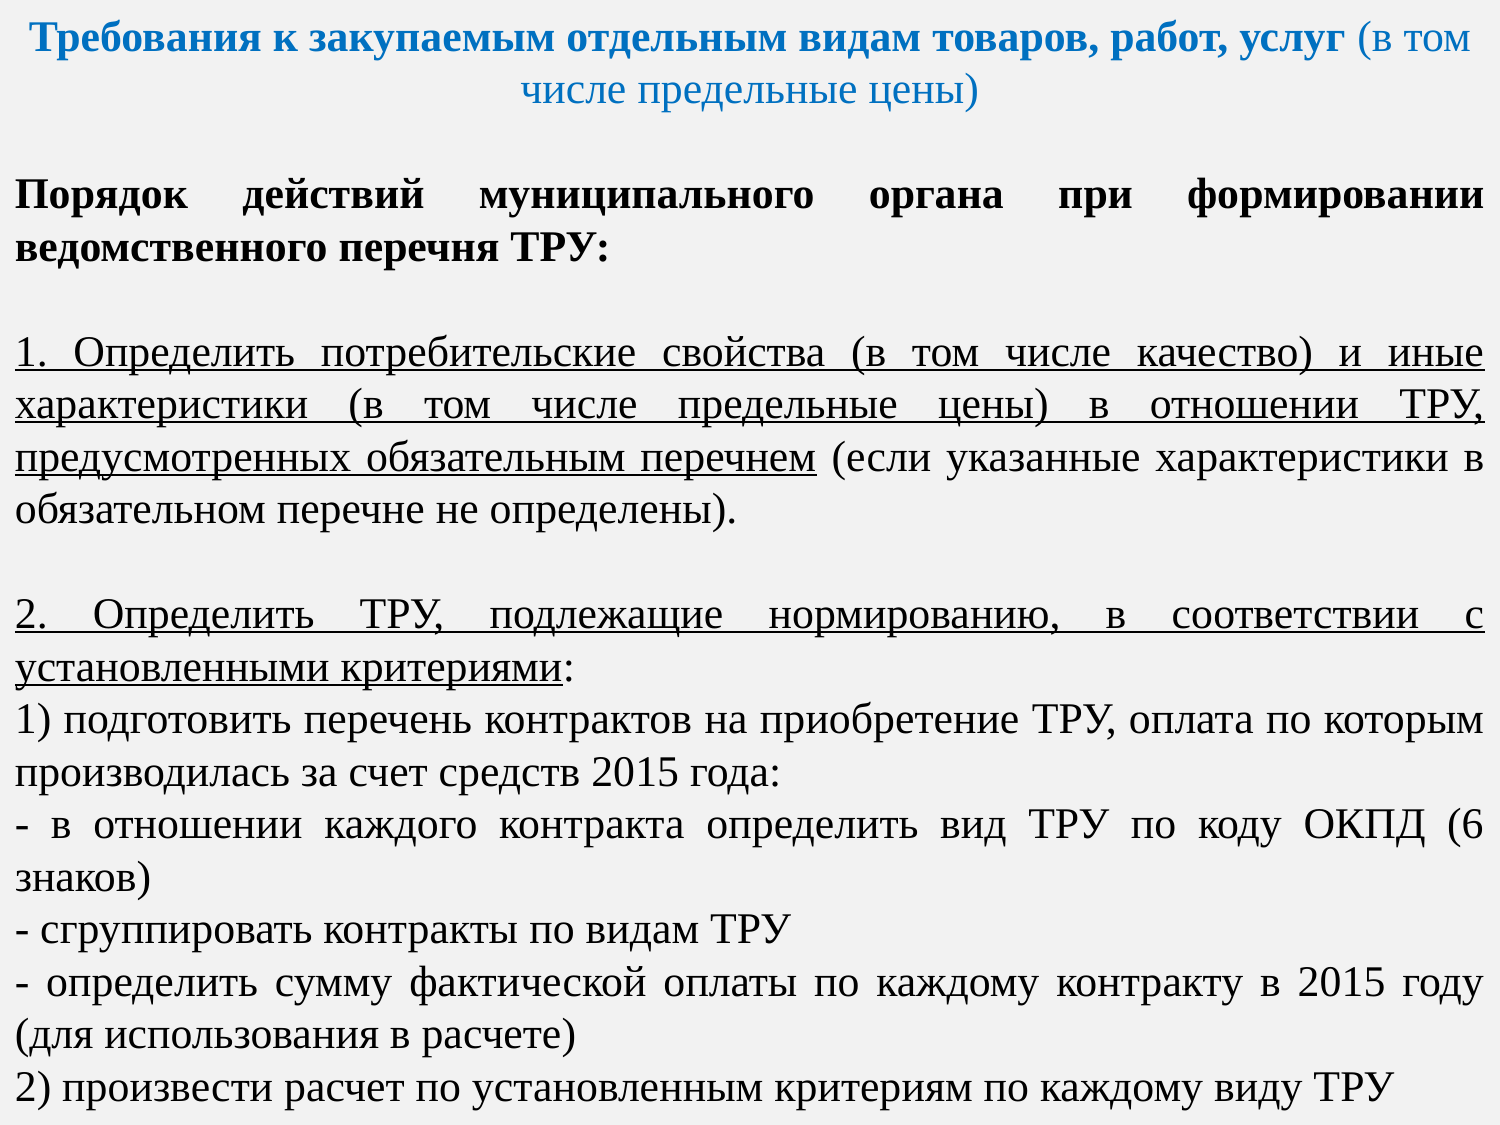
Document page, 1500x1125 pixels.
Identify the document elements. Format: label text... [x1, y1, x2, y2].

text_box Требования к закупаемым отдельным видам товаров, работ, услуг (в том числе предельные цены) Порядок действий муниципального органа при формировании ведомственного перечня ТРУ: 1. Определить потребительские свойства (в том числе качество) и иные характеристики (в том числе предельные цены) в отношении ТРУ, предусмотренных обязательным перечнем (если указанные характеристики в обязательном перечне не определены). 2. Определить ТРУ, подлежащие нормированию, в соответствии с установленными критериями: 1) подготовить перечень контрактов на приобретение ТРУ, оплата по которым производилась за счет средств 2015 года: - в отношении каждого контракта определить вид ТРУ по коду ОКПД (6 знаков) - сгруппировать контракты по видам ТРУ - определить сумму фактической оплаты по каждому контракту в 2015 году (для использования в расчете) 2) произвести расчет по установленным критериям по каждому виду ТРУ [0, 0, 1500, 1118]
